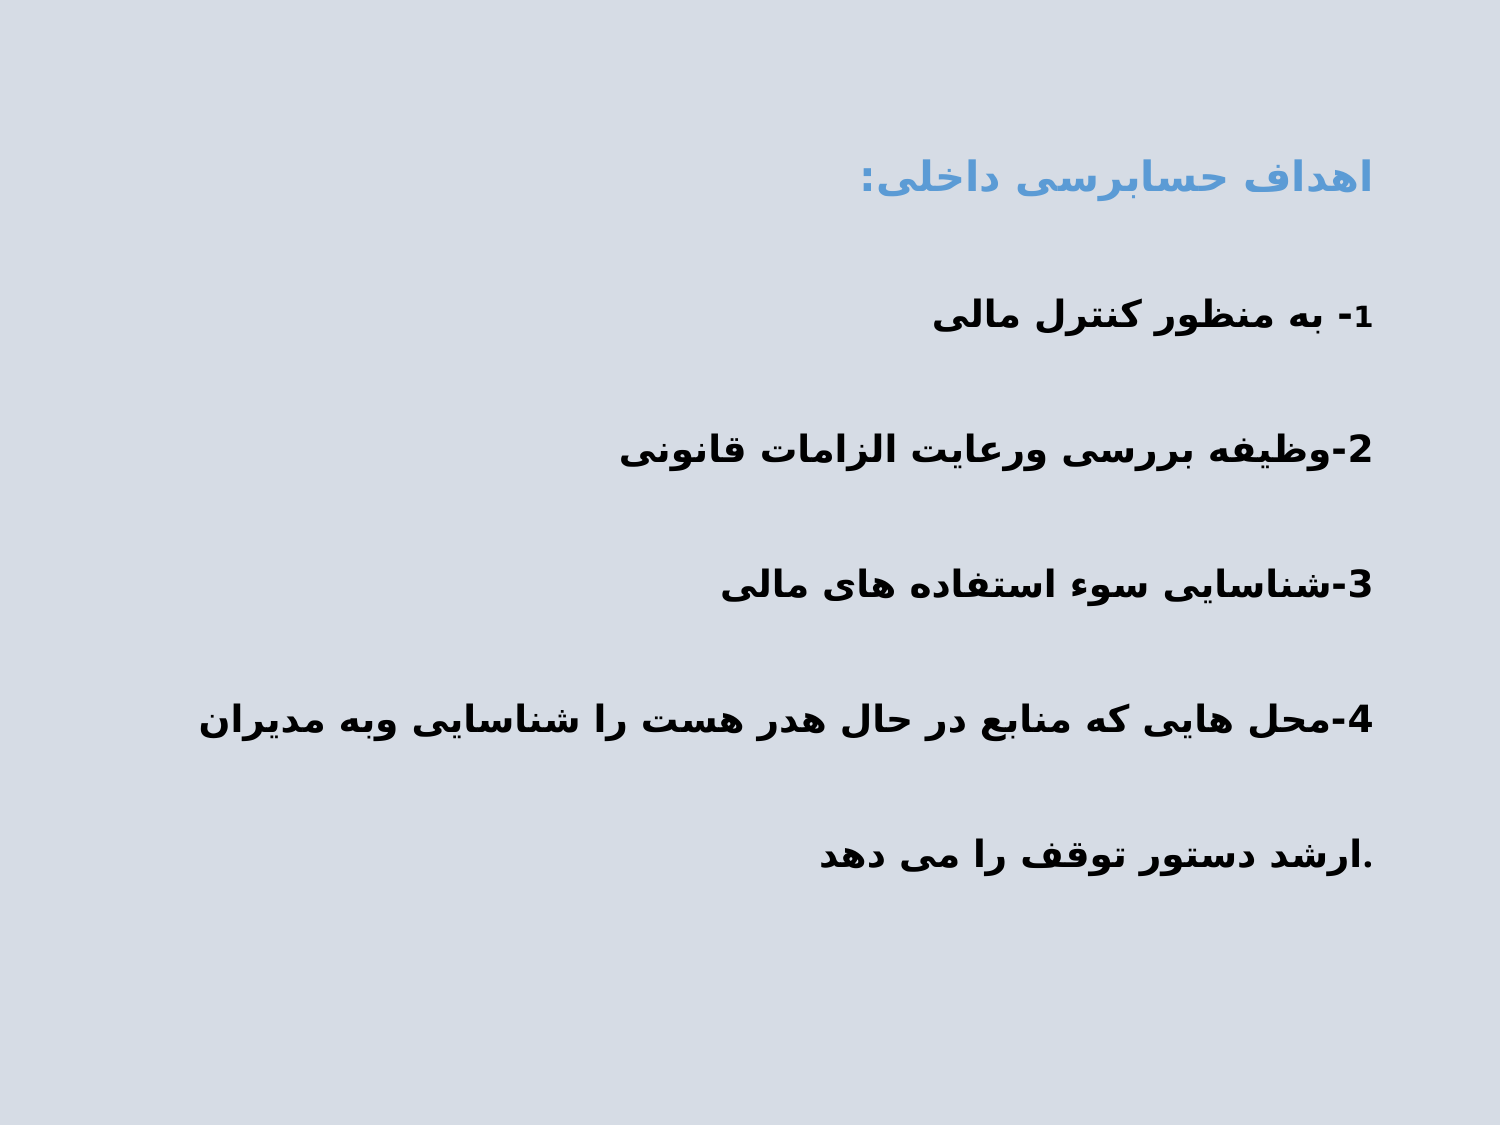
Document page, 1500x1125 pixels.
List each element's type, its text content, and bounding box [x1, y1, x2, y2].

title اهداف حسابرسی داخلی: 1- به منظور کنترل مالی 2-وظیفه بررسی ورعایت الزامات قانونی 3-شناسایی سوء استفاده های مالی 4-محل هایی که منابع در حال هدر هست را شناسایی وبه مدیران ارشد دستور توقف را می دهد. [88, 101, 1389, 823]
